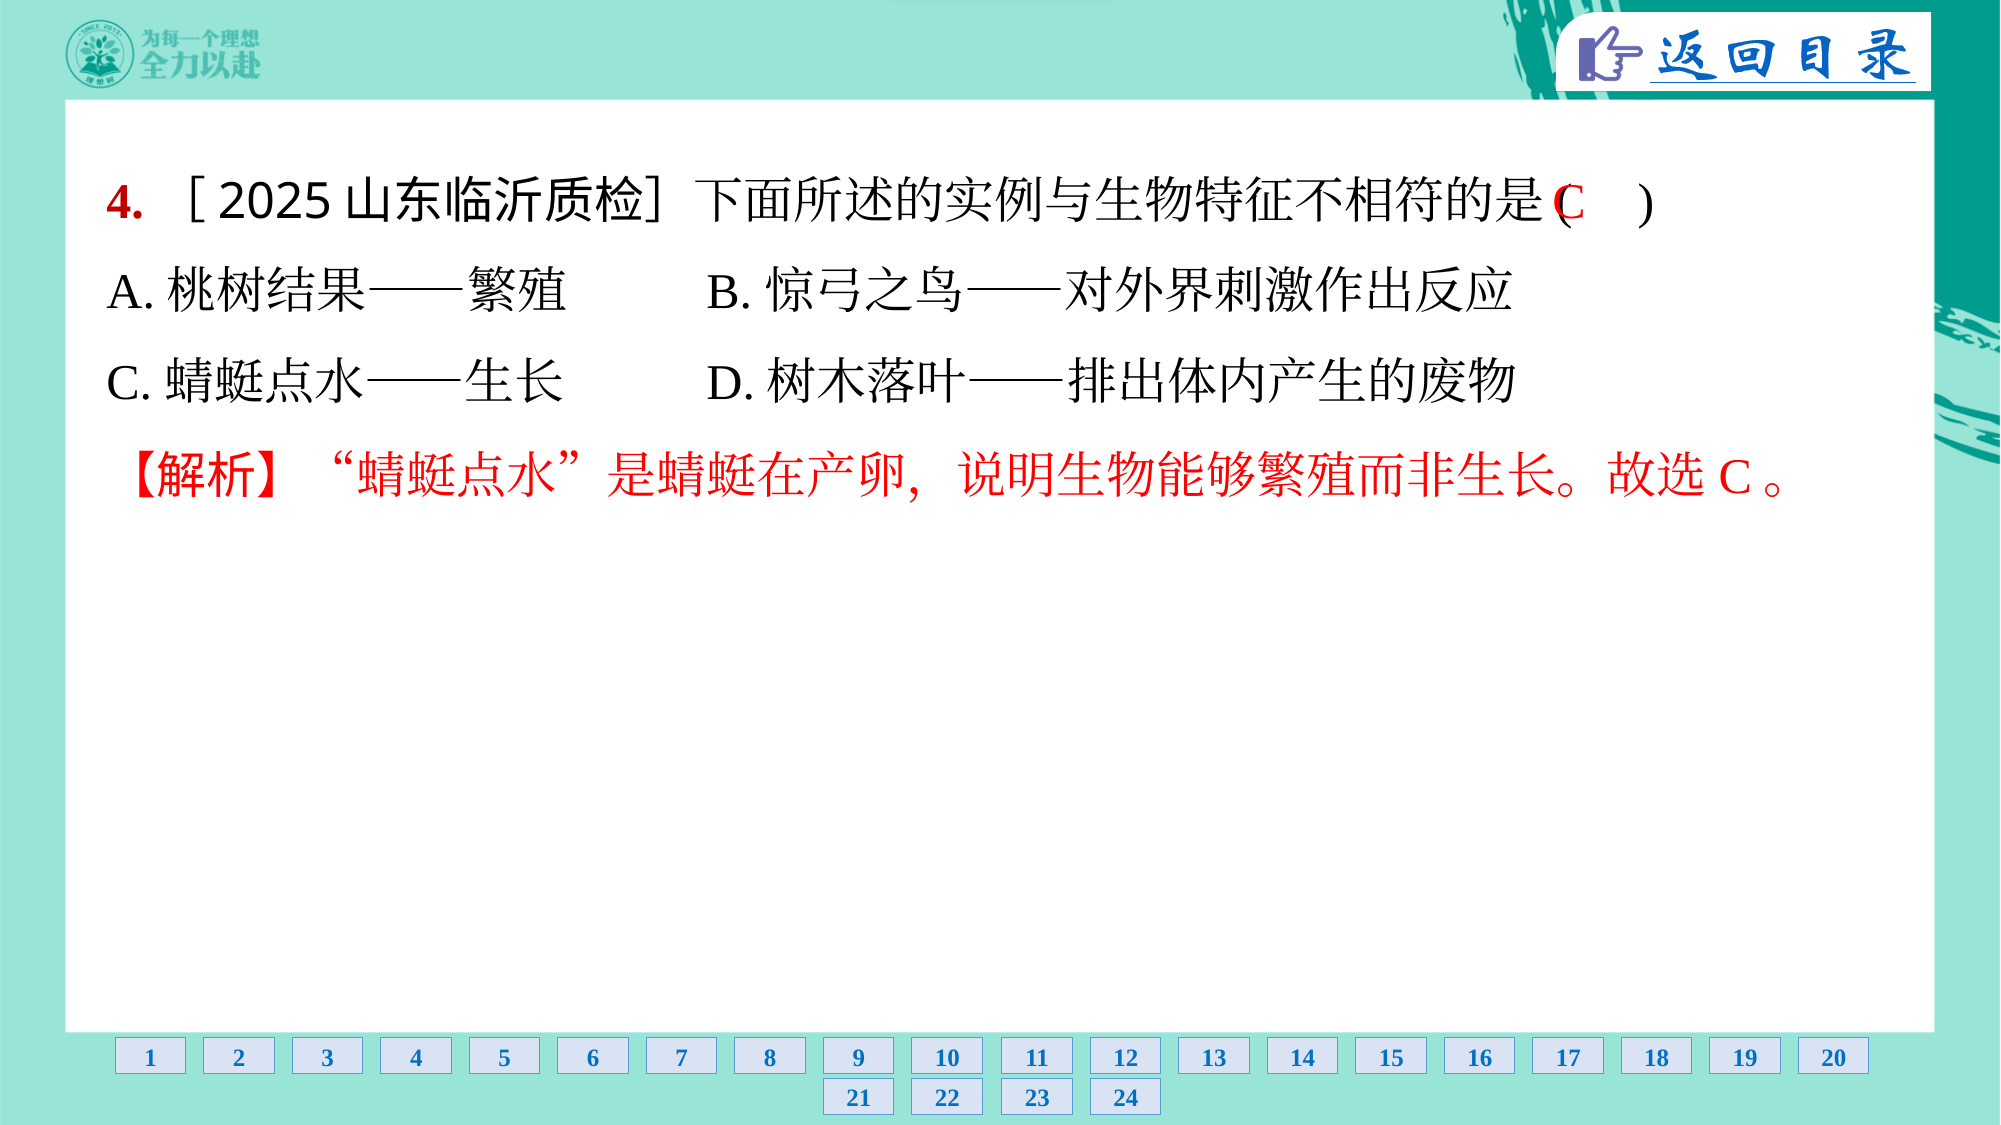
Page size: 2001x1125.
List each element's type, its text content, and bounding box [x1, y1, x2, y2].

picture [0, 0, 2000, 1125]
text_box 4.［2025山东临沂质检］下面所述的实例与生物特征不相符的是( ) [106, 140, 1534, 226]
text_box 【解析】“蜻蜓点水”是蜻蜓在产卵，说明生物能够繁殖而非生长。故选C。 [106, 416, 1895, 504]
text_box C [1534, 140, 1604, 226]
text_box 4.［2025山东临沂质检］下面所述的实例与生物特征不相符的是( ) [1604, 140, 1895, 226]
text_box A.桃树结果——繁殖 B.惊弓之鸟——对外界刺激作出反应 C.蜻蜓点水——生长 D.树木落叶——排出体内产生的废物 [106, 226, 1895, 410]
